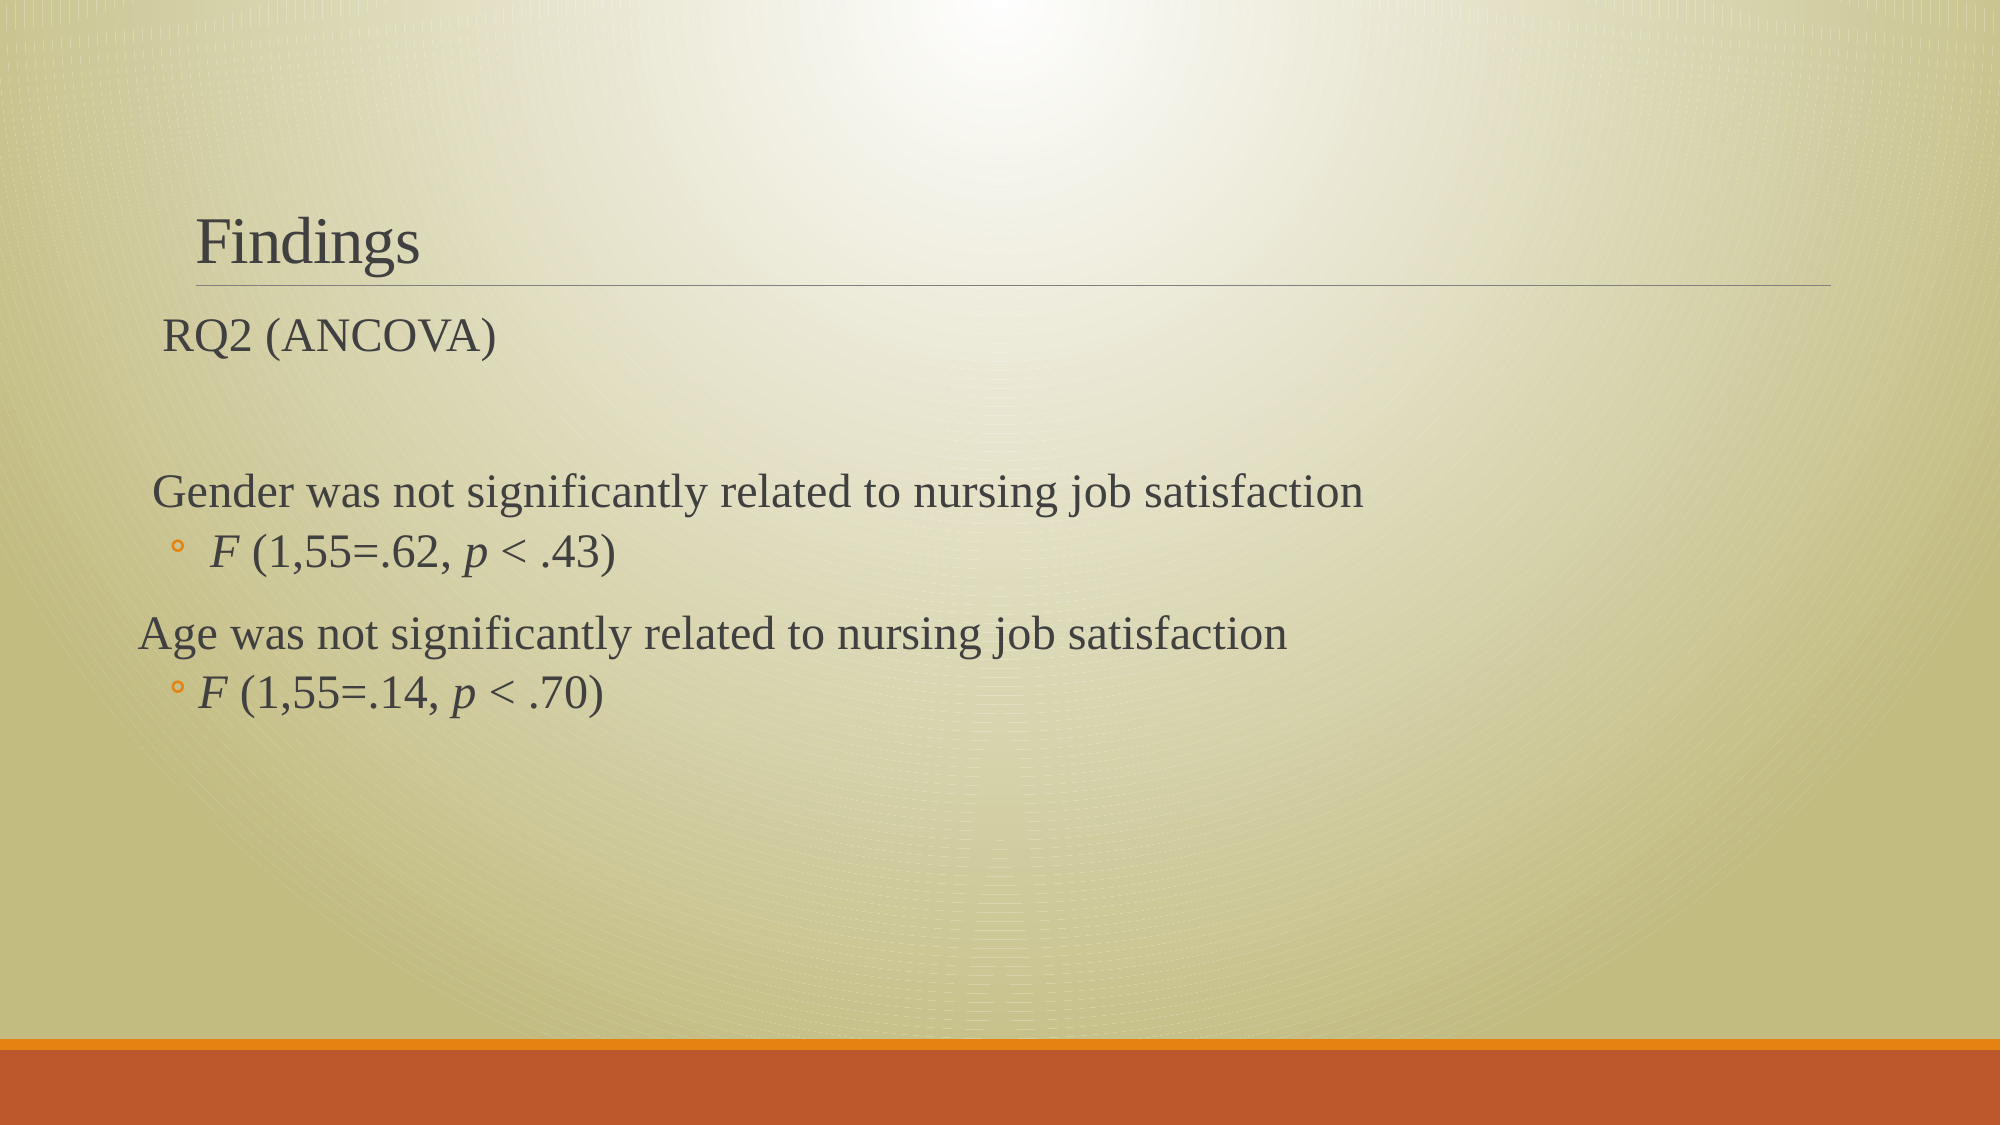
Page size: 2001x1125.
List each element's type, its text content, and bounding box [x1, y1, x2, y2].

list RQ2 (ANCOVA) Gender was not significantly related to nursing job satisfaction F (1,55=.62, p < .43) Age was not significantly related to nursing job satisfaction F (1,55=.14, p < .70) [137, 302, 1830, 963]
title Findings [180, 47, 1830, 285]
